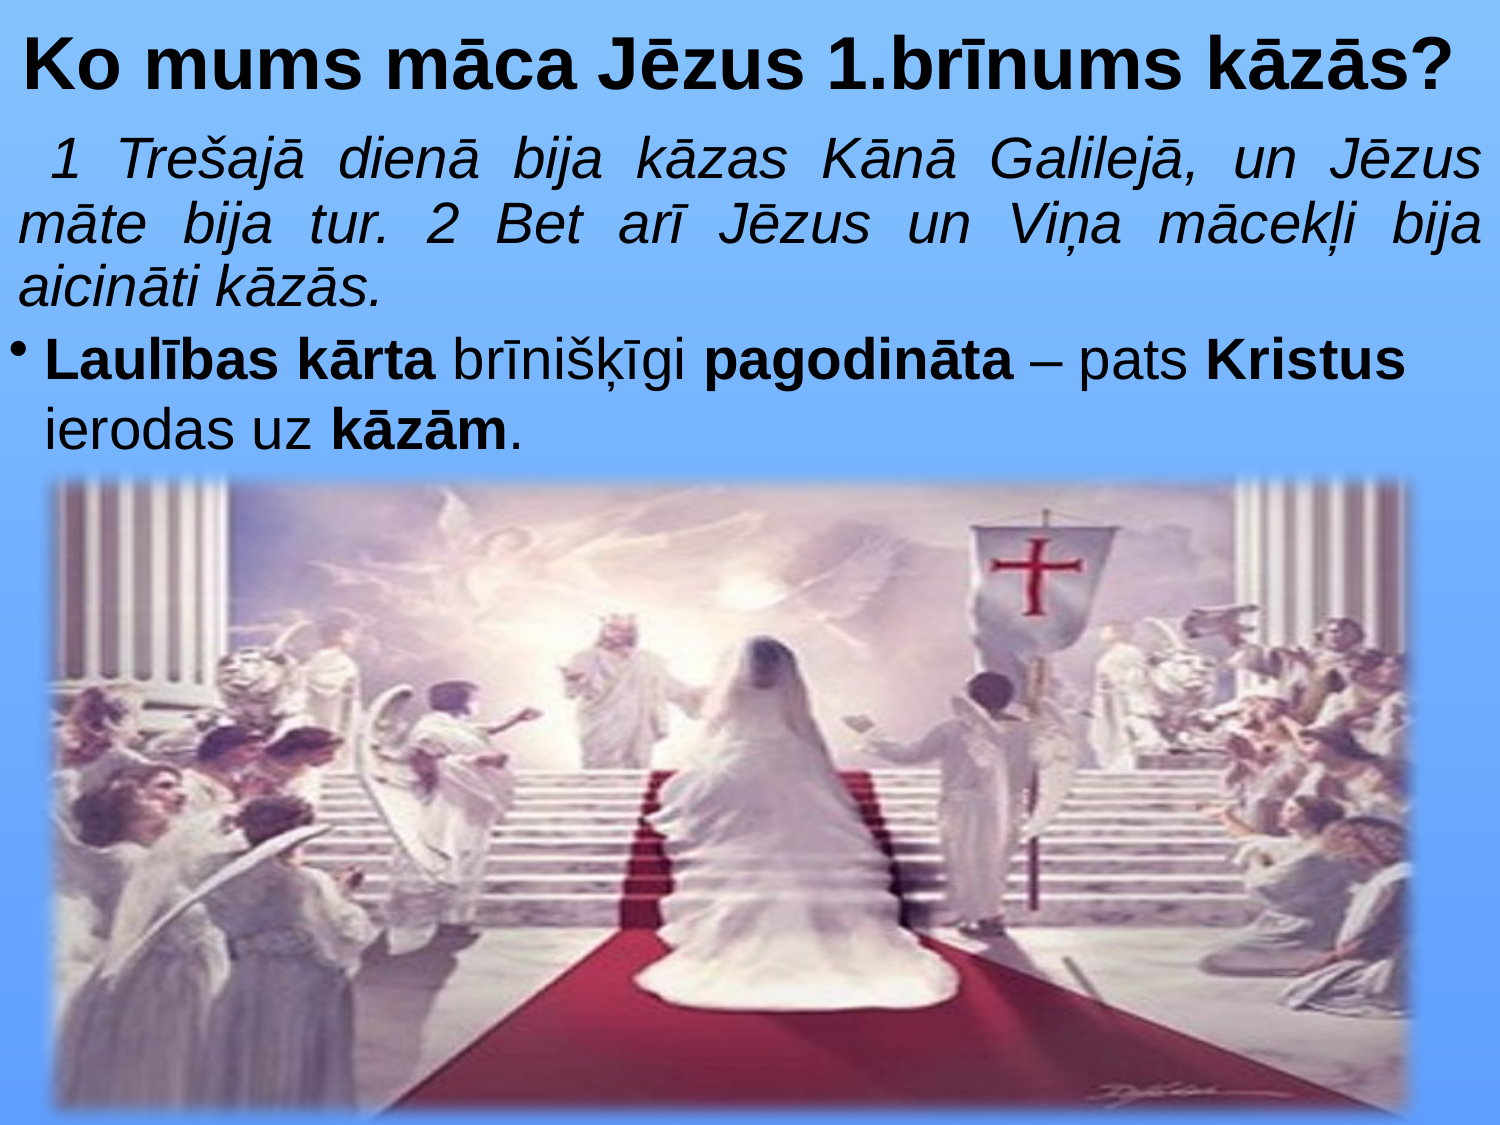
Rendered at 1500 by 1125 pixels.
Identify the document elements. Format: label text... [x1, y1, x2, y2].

title Ko mums māca Jēzus 1.brīnums kāzās? [0, 0, 1500, 148]
list 1 Trešajā dienā bija kāzas Kānā Galilejā, un Jēzus māte bija tur. 2 Bet arī Jēzus un Viņa mācekļi bija aicināti kāzās. [0, 148, 1500, 291]
text_box Laulības kārta brīnišķīgi pagodināta – pats Kristus ierodas uz kāzām. [0, 313, 1500, 469]
picture [38, 467, 1424, 1125]
